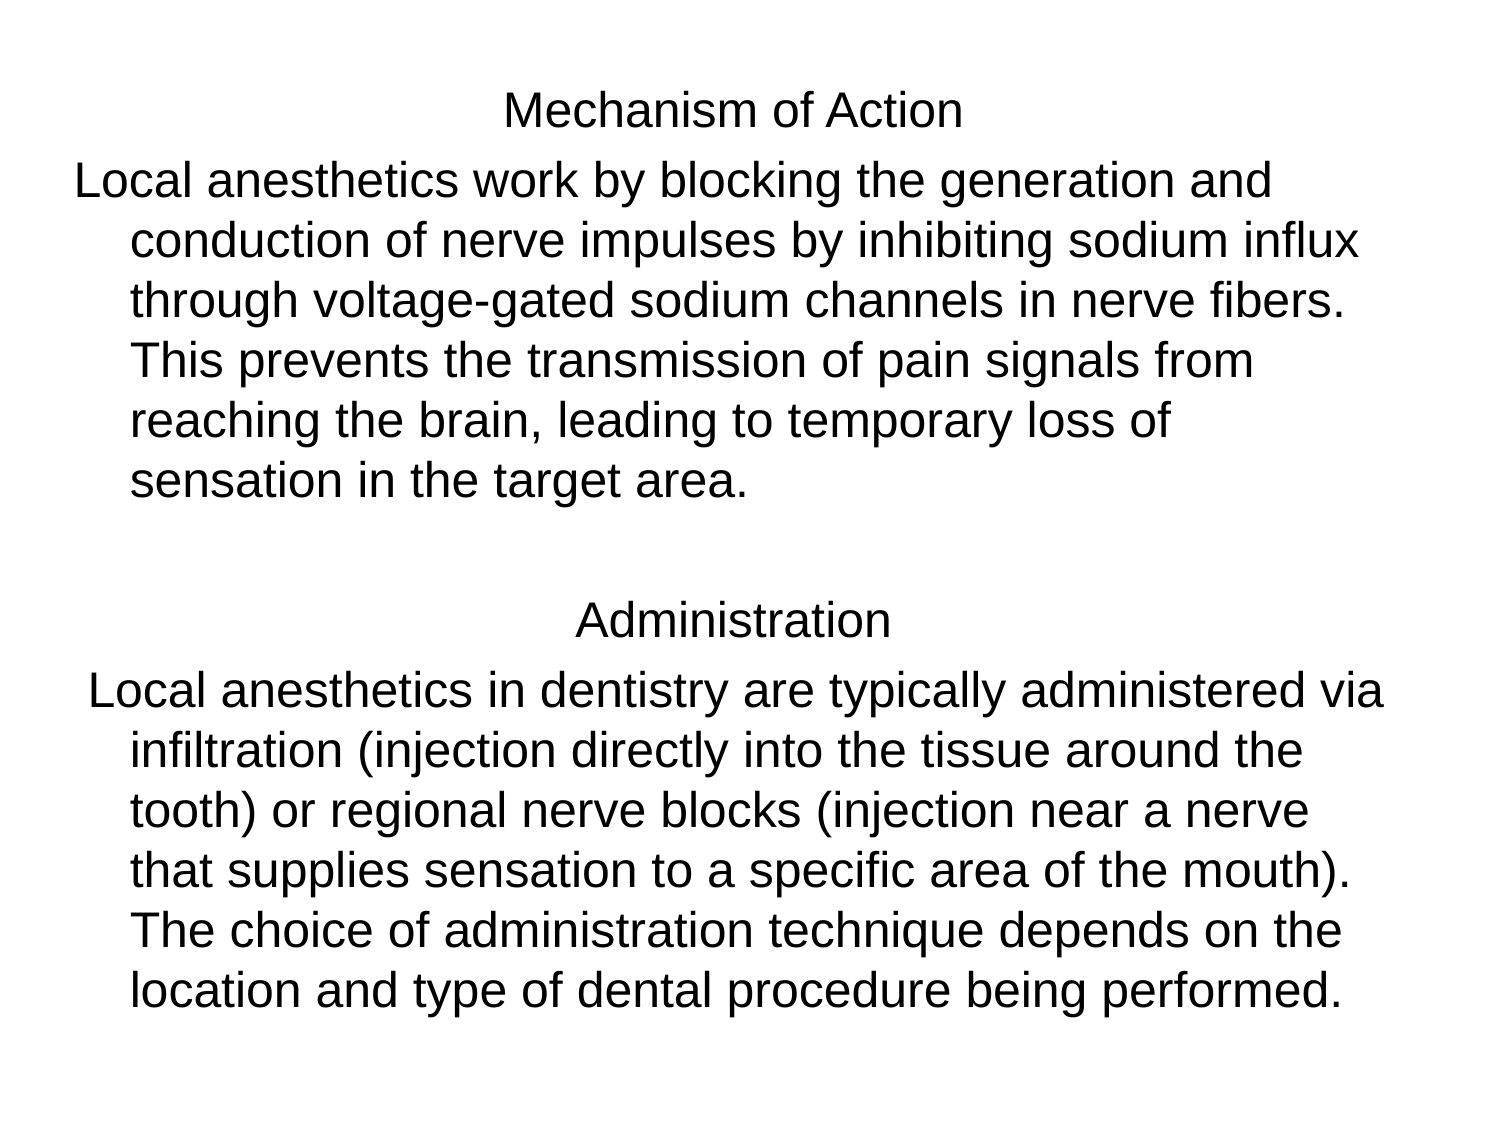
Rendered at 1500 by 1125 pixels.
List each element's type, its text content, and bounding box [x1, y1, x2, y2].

list Mechanism of Action Local anesthetics work by blocking the generation and conduction of nerve impulses by inhibiting sodium influx through voltage-gated sodium channels in nerve fibers. This prevents the transmission of pain signals from reaching the brain, leading to temporary loss of sensation in the target area. Administration Local anesthetics in dentistry are typically administered via infiltration (injection directly into the tissue around the tooth) or regional nerve blocks (injection near a nerve that supplies sensation to a specific area of the mouth). The choice of administration technique depends on the location and type of dental procedure being performed. [58, 0, 1409, 1079]
